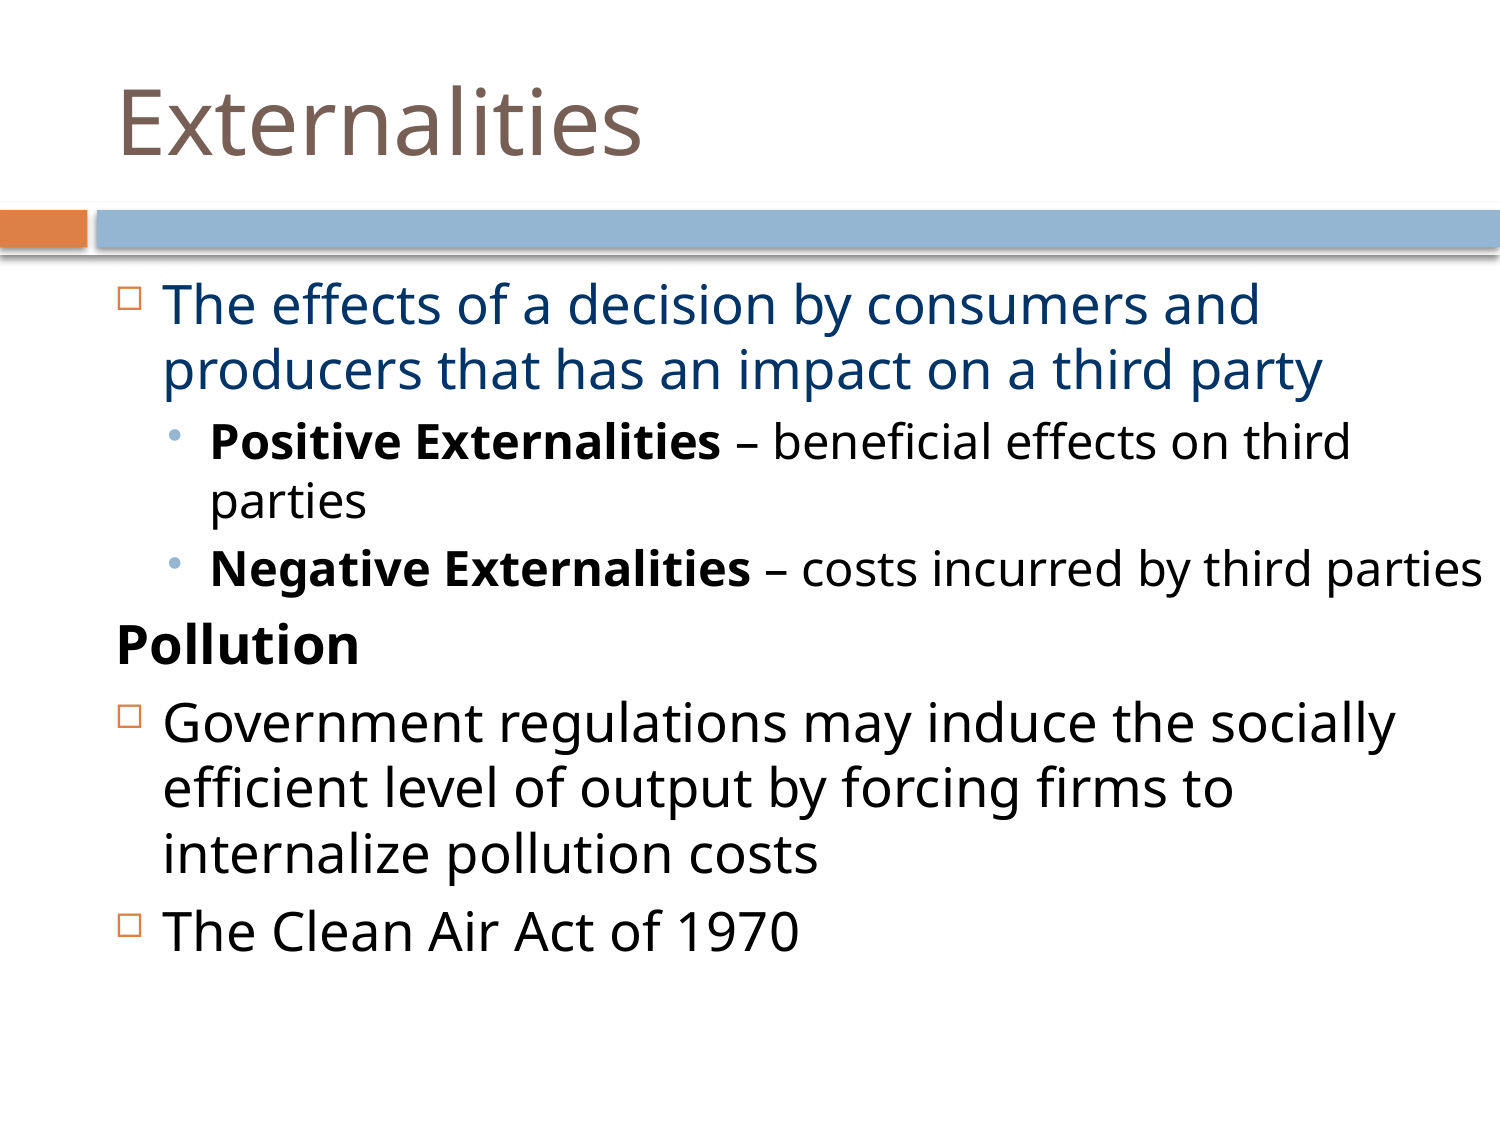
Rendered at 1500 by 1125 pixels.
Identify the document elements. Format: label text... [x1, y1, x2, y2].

title Externalities [100, 37, 1438, 200]
list The effects of a decision by consumers and producers that has an impact on a third party Positive Externalities – beneficial effects on third parties Negative Externalities – costs incurred by third parties Pollution Government regulations may induce the socially efficient level of output by forcing firms to internalize pollution costs The Clean Air Act of 1970 [100, 262, 1500, 1000]
